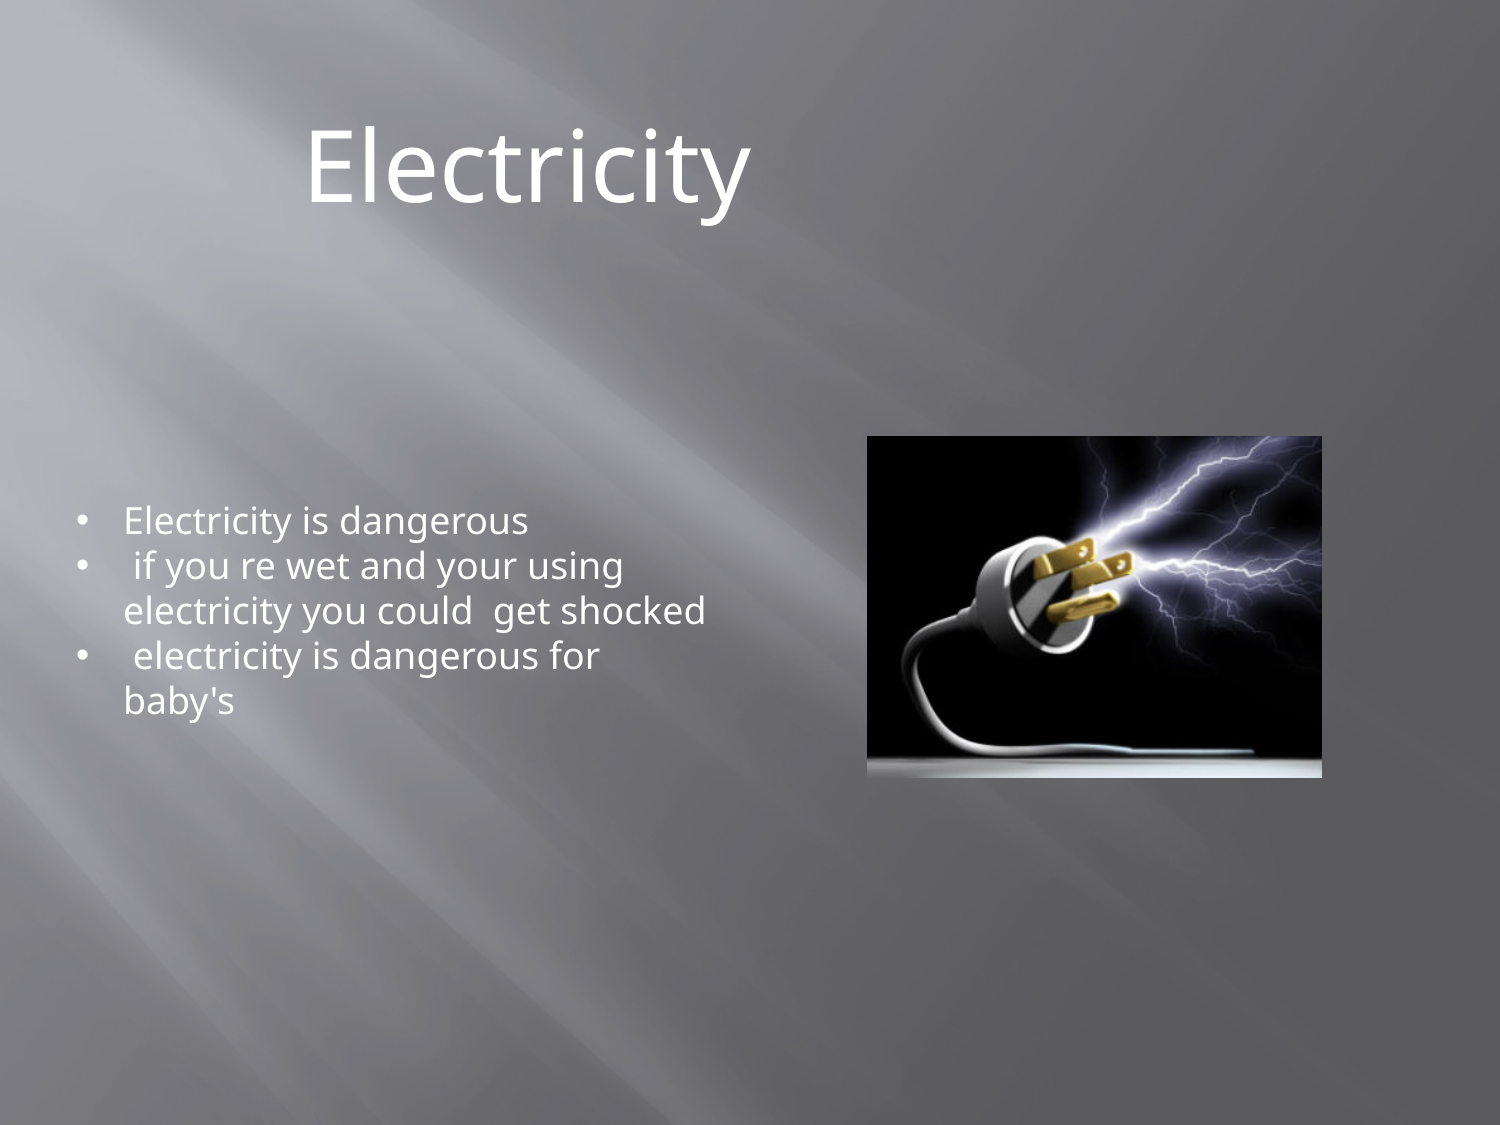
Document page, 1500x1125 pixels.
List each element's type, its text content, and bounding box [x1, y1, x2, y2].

text_box Electricity [287, 94, 1138, 230]
text_box Electricity is dangerous if you re wet and your using electricity you could get shocked electricity is dangerous for baby's [61, 489, 724, 730]
picture [867, 436, 1322, 778]
